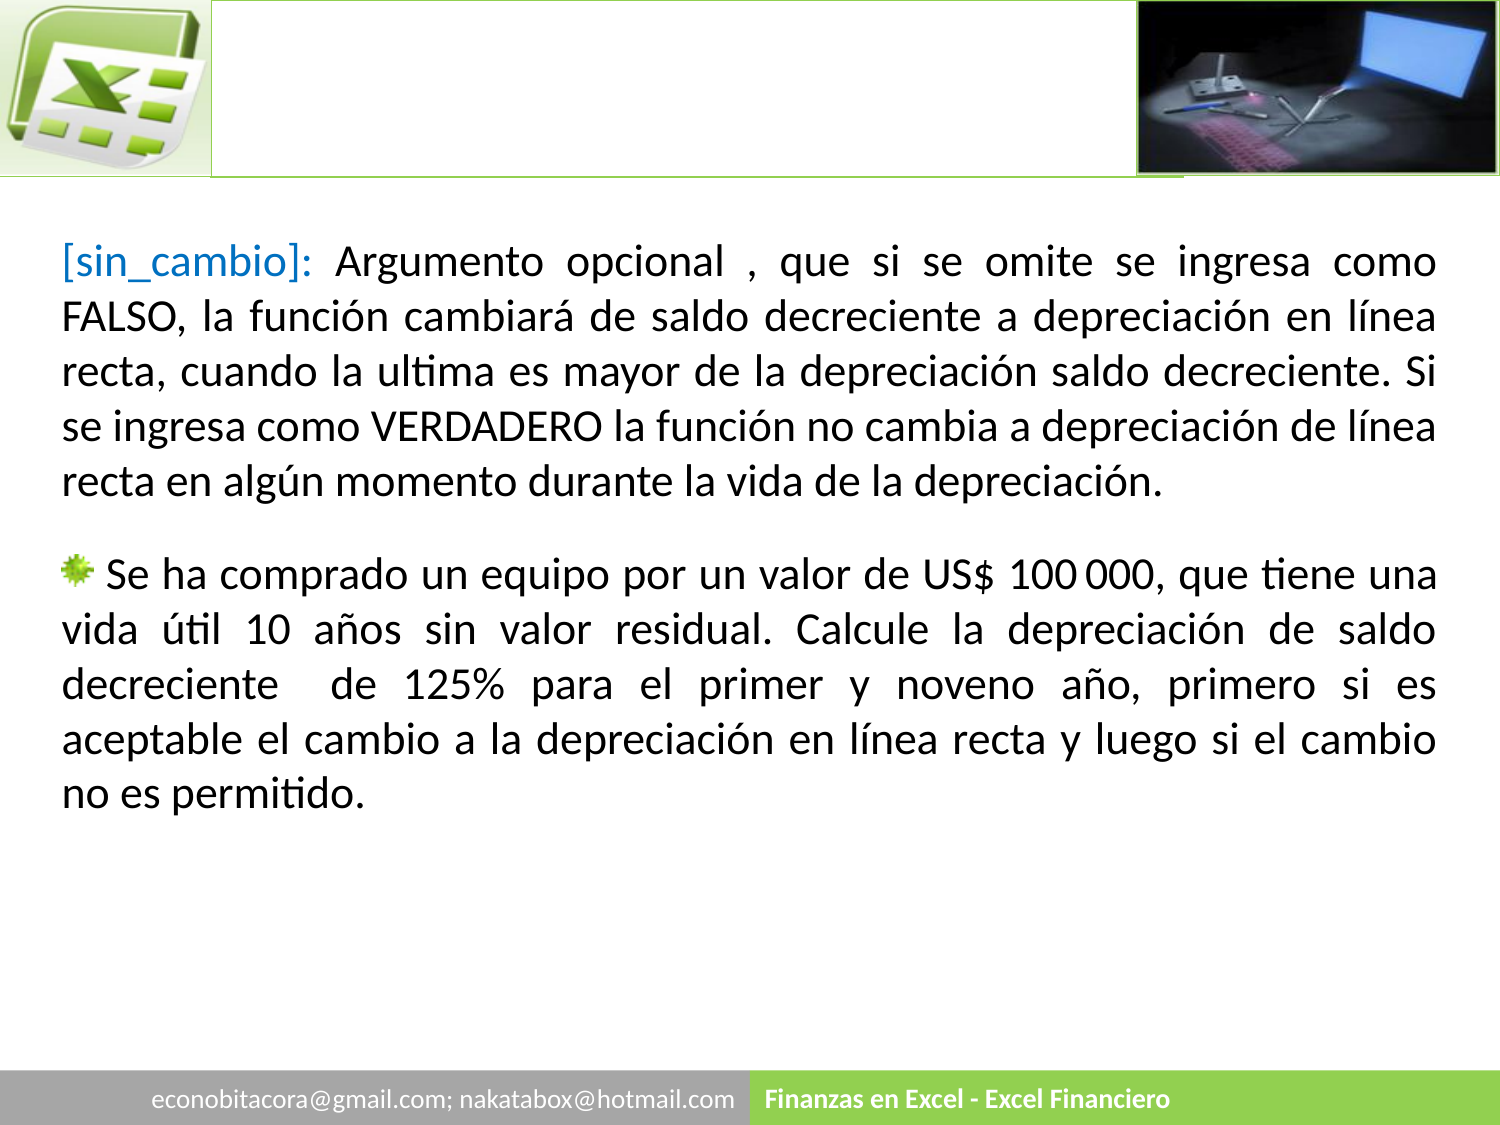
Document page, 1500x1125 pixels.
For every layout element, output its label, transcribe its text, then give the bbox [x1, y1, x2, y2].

picture [61, 554, 94, 587]
text_box [212, 0, 1134, 178]
text_box Finanzas en Excel - Excel Financiero [749, 1070, 1500, 1125]
text_box econobitacora@gmail.com; nakatabox@hotmail.com [0, 1070, 749, 1125]
picture [1136, 0, 1500, 177]
text_box [sin_cambio]: Argumento opcional , que si se omite se ingresa como FALSO, la función cambiará de saldo decreciente a depreciación en línea recta, cuando la ultima es mayor de la depreciación saldo decreciente. Si se ingresa como VERDADERO la función no cambia a depreciación de línea recta en algún momento durante la vida de la depreciación. Se ha comprado un equipo por un valor de US$ 100 000, que tiene una vida útil 10 años sin valor residual. Calcule la depreciación de saldo decreciente de 125% para el primer y noveno año, primero si es aceptable el cambio a la depreciación en línea recta y luego si el cambio no es permitido. [46, 223, 1454, 826]
picture [0, 0, 212, 177]
